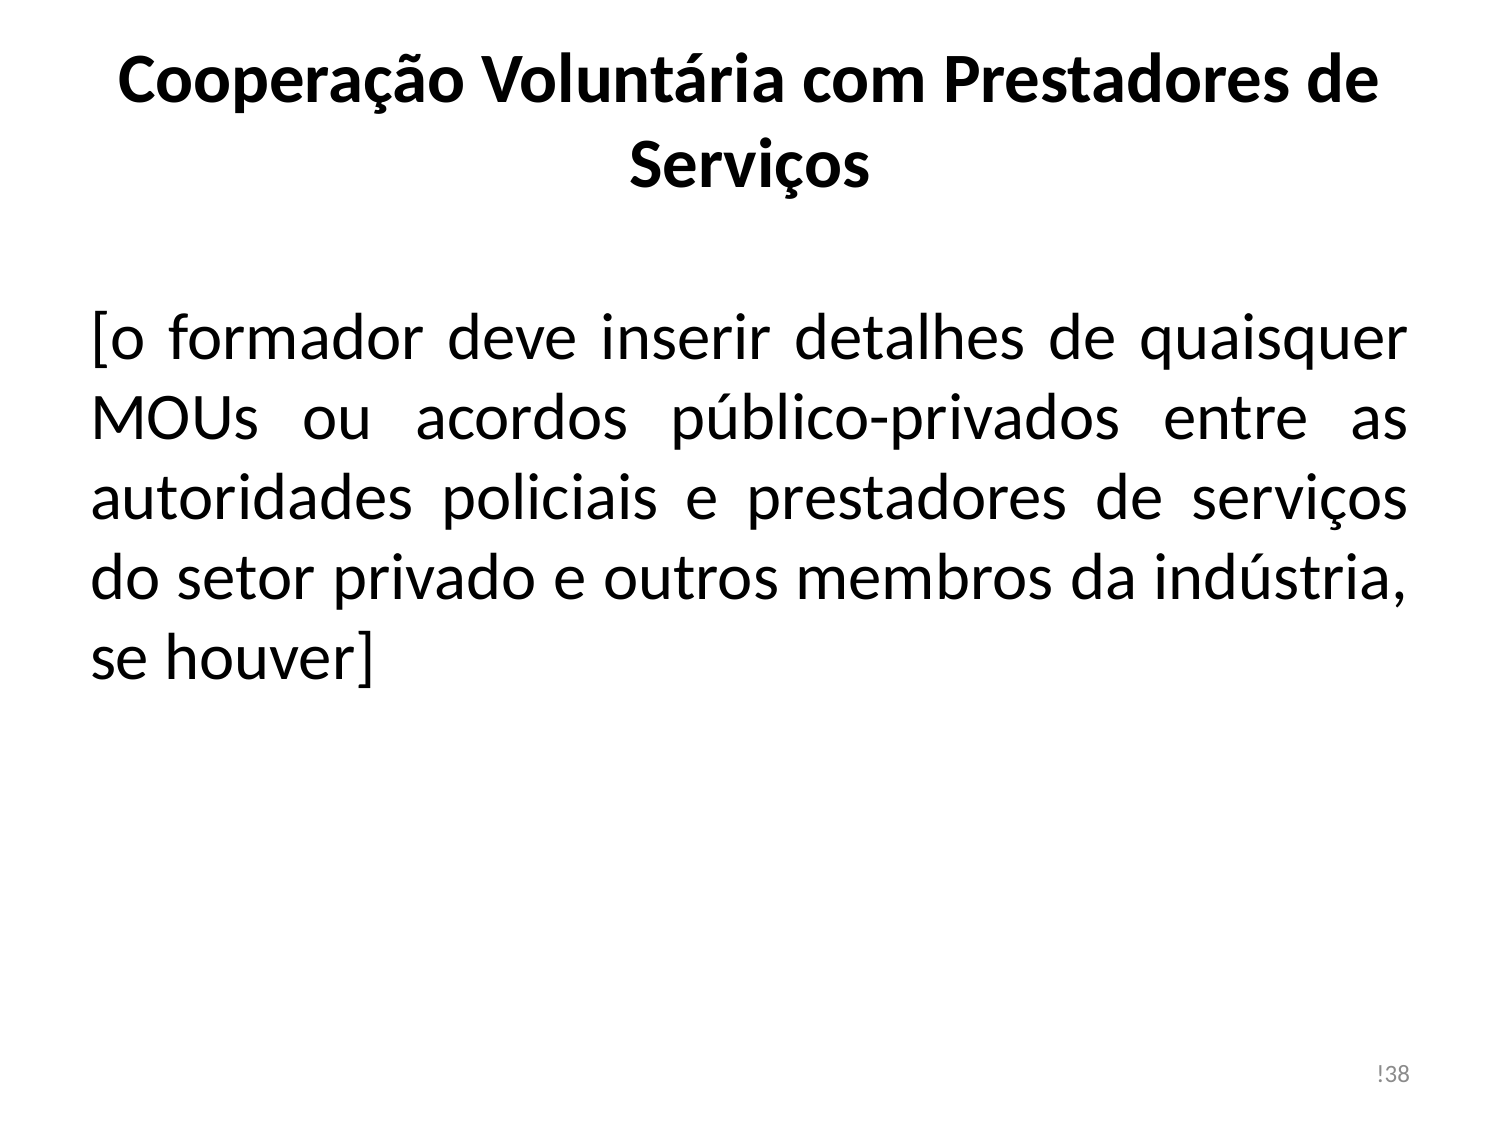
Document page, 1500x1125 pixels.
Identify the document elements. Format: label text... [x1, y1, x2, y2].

slide_number !38 [1074, 1042, 1425, 1103]
title Cooperação Voluntária com Prestadores de Serviços [75, 24, 1425, 188]
list [o formador deve inserir detalhes de quaisquer MOUs ou acordos público-privados entre as autoridades policiais e prestadores de serviços do setor privado e outros membros da indústria, se houver] [75, 285, 1425, 1005]
